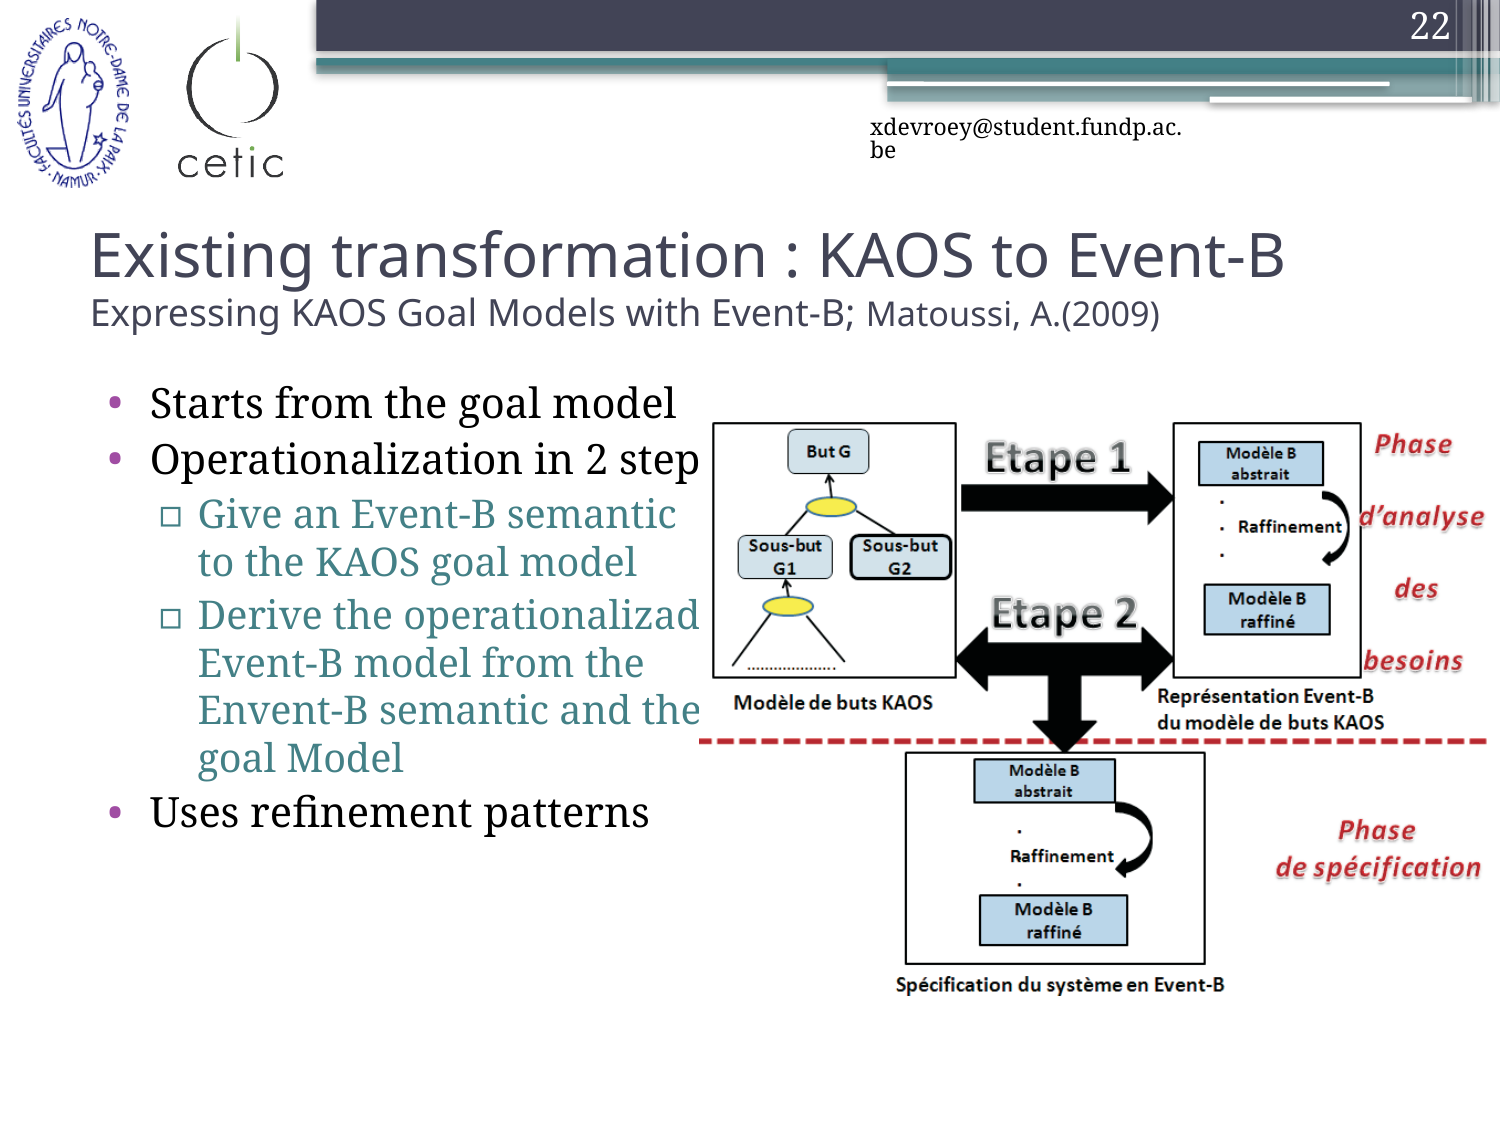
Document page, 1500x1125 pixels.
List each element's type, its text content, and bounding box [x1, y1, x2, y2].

list Starts from the goal model Operationalization in 2 steps Give an Event-B semantic to the KAOS goal model Derive the operationalizad Event-B model from the Envent-B semantic and the goal Model Uses refinement patterns [75, 368, 738, 1112]
slide_number 22 [1341, 0, 1466, 61]
footer xdevroey@student.fundp.ac.be [855, 105, 1209, 181]
picture [175, 11, 285, 180]
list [699, 409, 1488, 997]
picture [17, 18, 129, 188]
title Existing transformation : KAOS to Event-B Expressing KAOS Goal Models with Event-B; Matoussi, A.(2009) [75, 187, 1425, 363]
